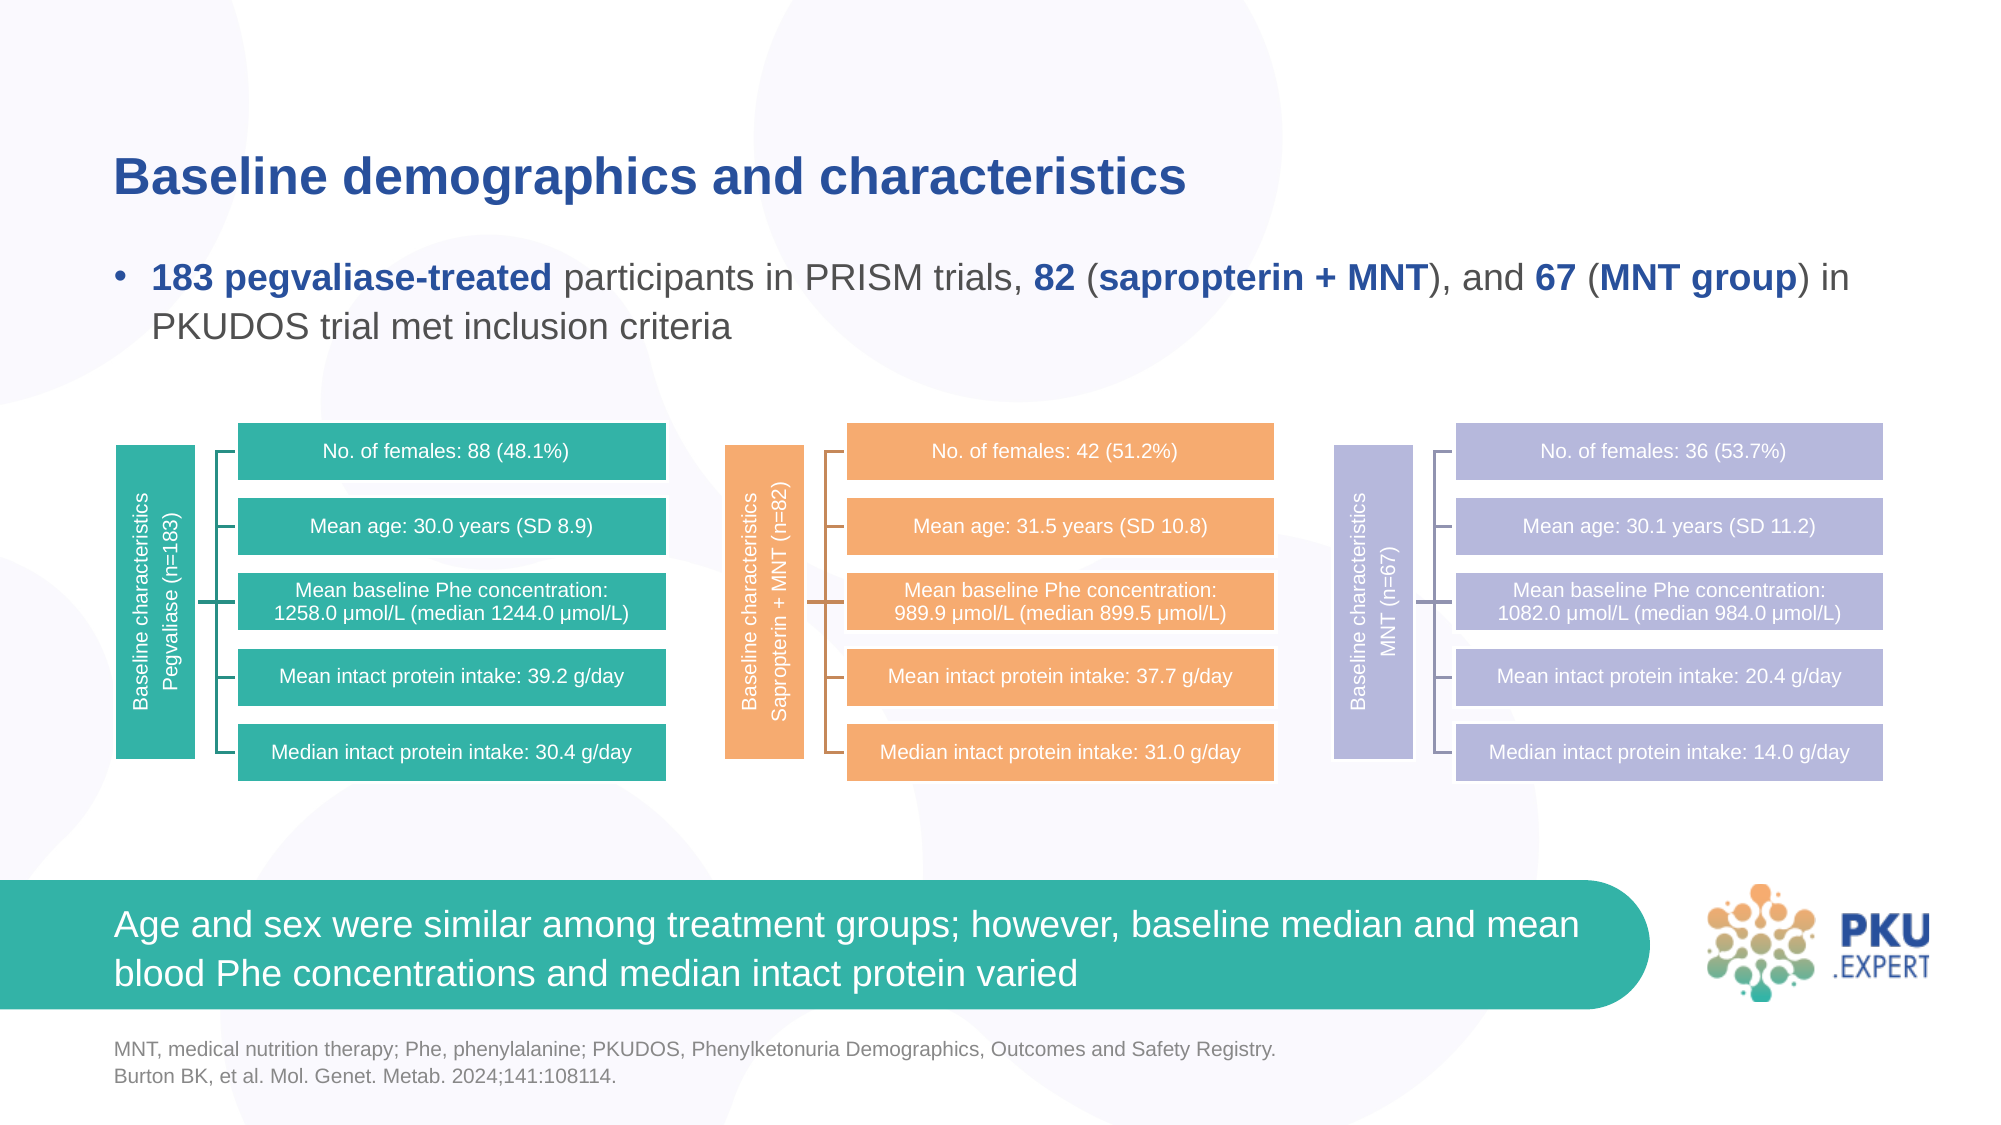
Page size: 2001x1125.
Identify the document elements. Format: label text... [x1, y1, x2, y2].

list 183 pegvaliase-treated participants in PRISM trials, 82 (sapropterin + MNT), and 67 (MNT group) in PKUDOS trial met inclusion criteria [113, 248, 1886, 881]
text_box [113, 351, 669, 852]
list MNT, medical nutrition therapy; Phe, phenylalanine; PKUDOS, Phenylketonuria Demographics, Outcomes and Safety Registry. Burton BK, et al. Mol. Genet. Metab. 2024;141:108114. [113, 1028, 1694, 1089]
title Baseline demographics and characteristics [113, 58, 1886, 205]
list Age and sex were similar among treatment groups; however, baseline median and mean blood Phe concentrations and median intact protein varied [113, 881, 1588, 1010]
picture [0, 0, 2001, 1125]
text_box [722, 351, 1278, 852]
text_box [1331, 351, 1887, 852]
